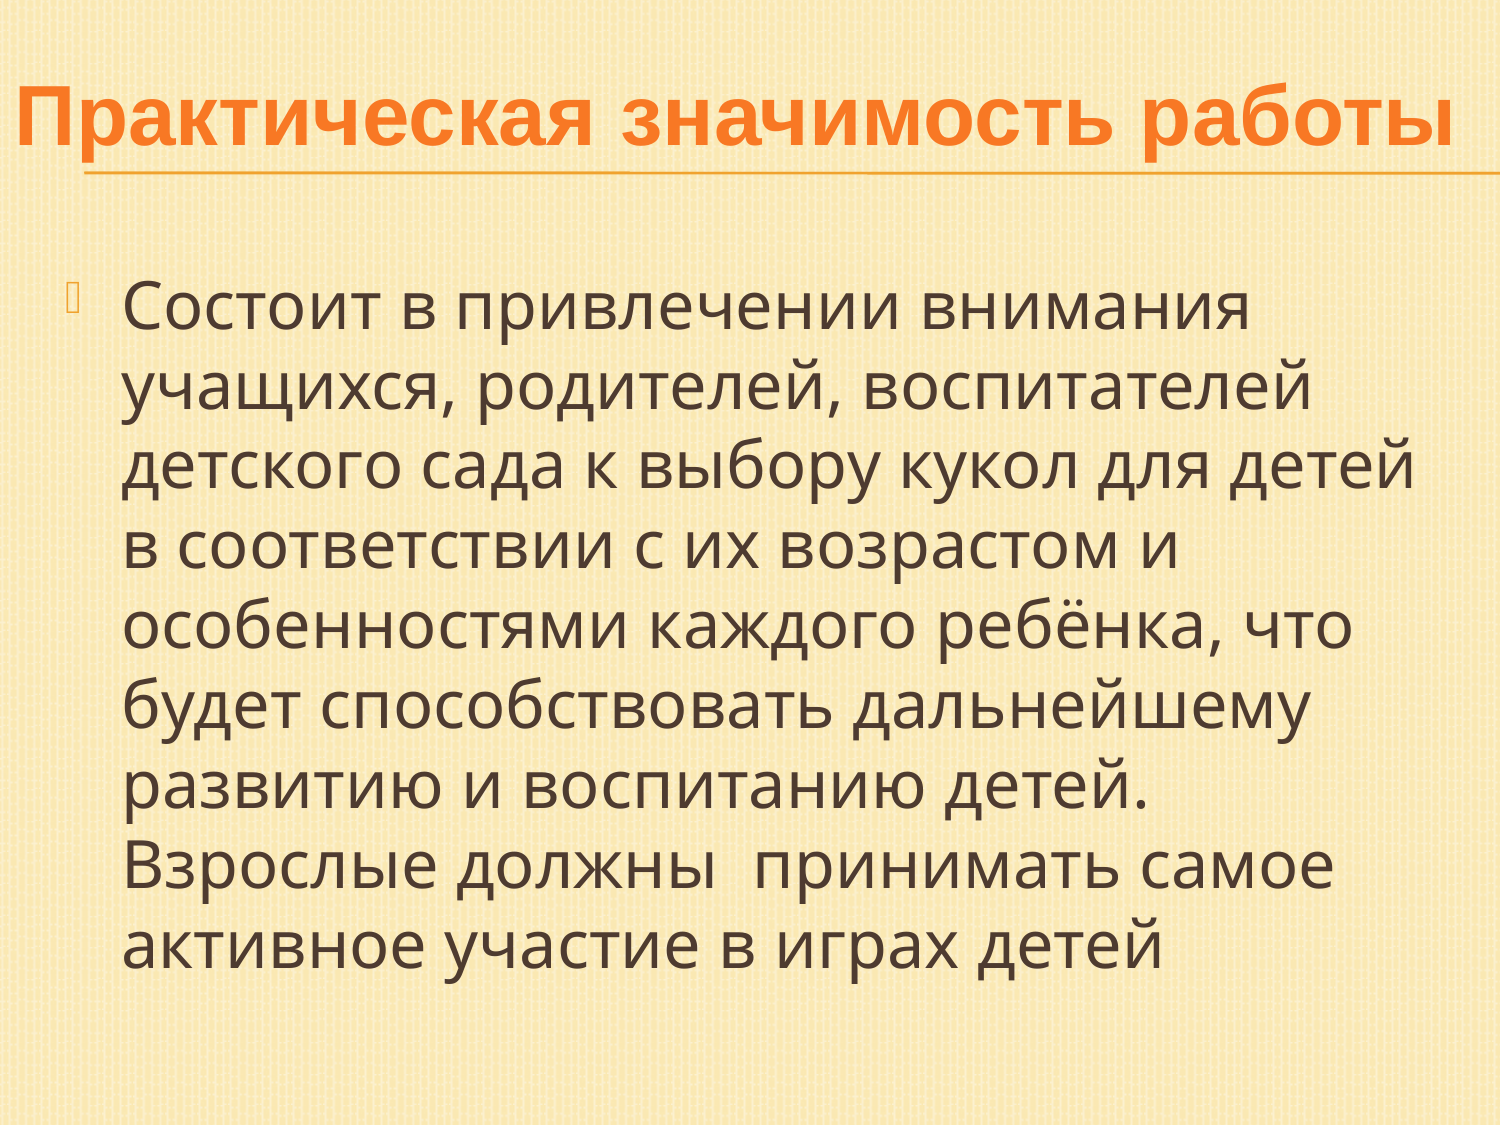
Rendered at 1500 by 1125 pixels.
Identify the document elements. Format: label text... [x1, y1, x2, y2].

list Состоит в привлечении внимания учащихся, родителей, воспитателей детского сада к выбору кукол для детей в соответствии с их возрастом и особенностями каждого ребёнка, что будет способствовать дальнейшему развитию и воспитанию детей. Взрослые должны принимать самое активное участие в играх детей [49, 254, 1476, 998]
title Практическая значимость работы [0, 23, 1500, 200]
